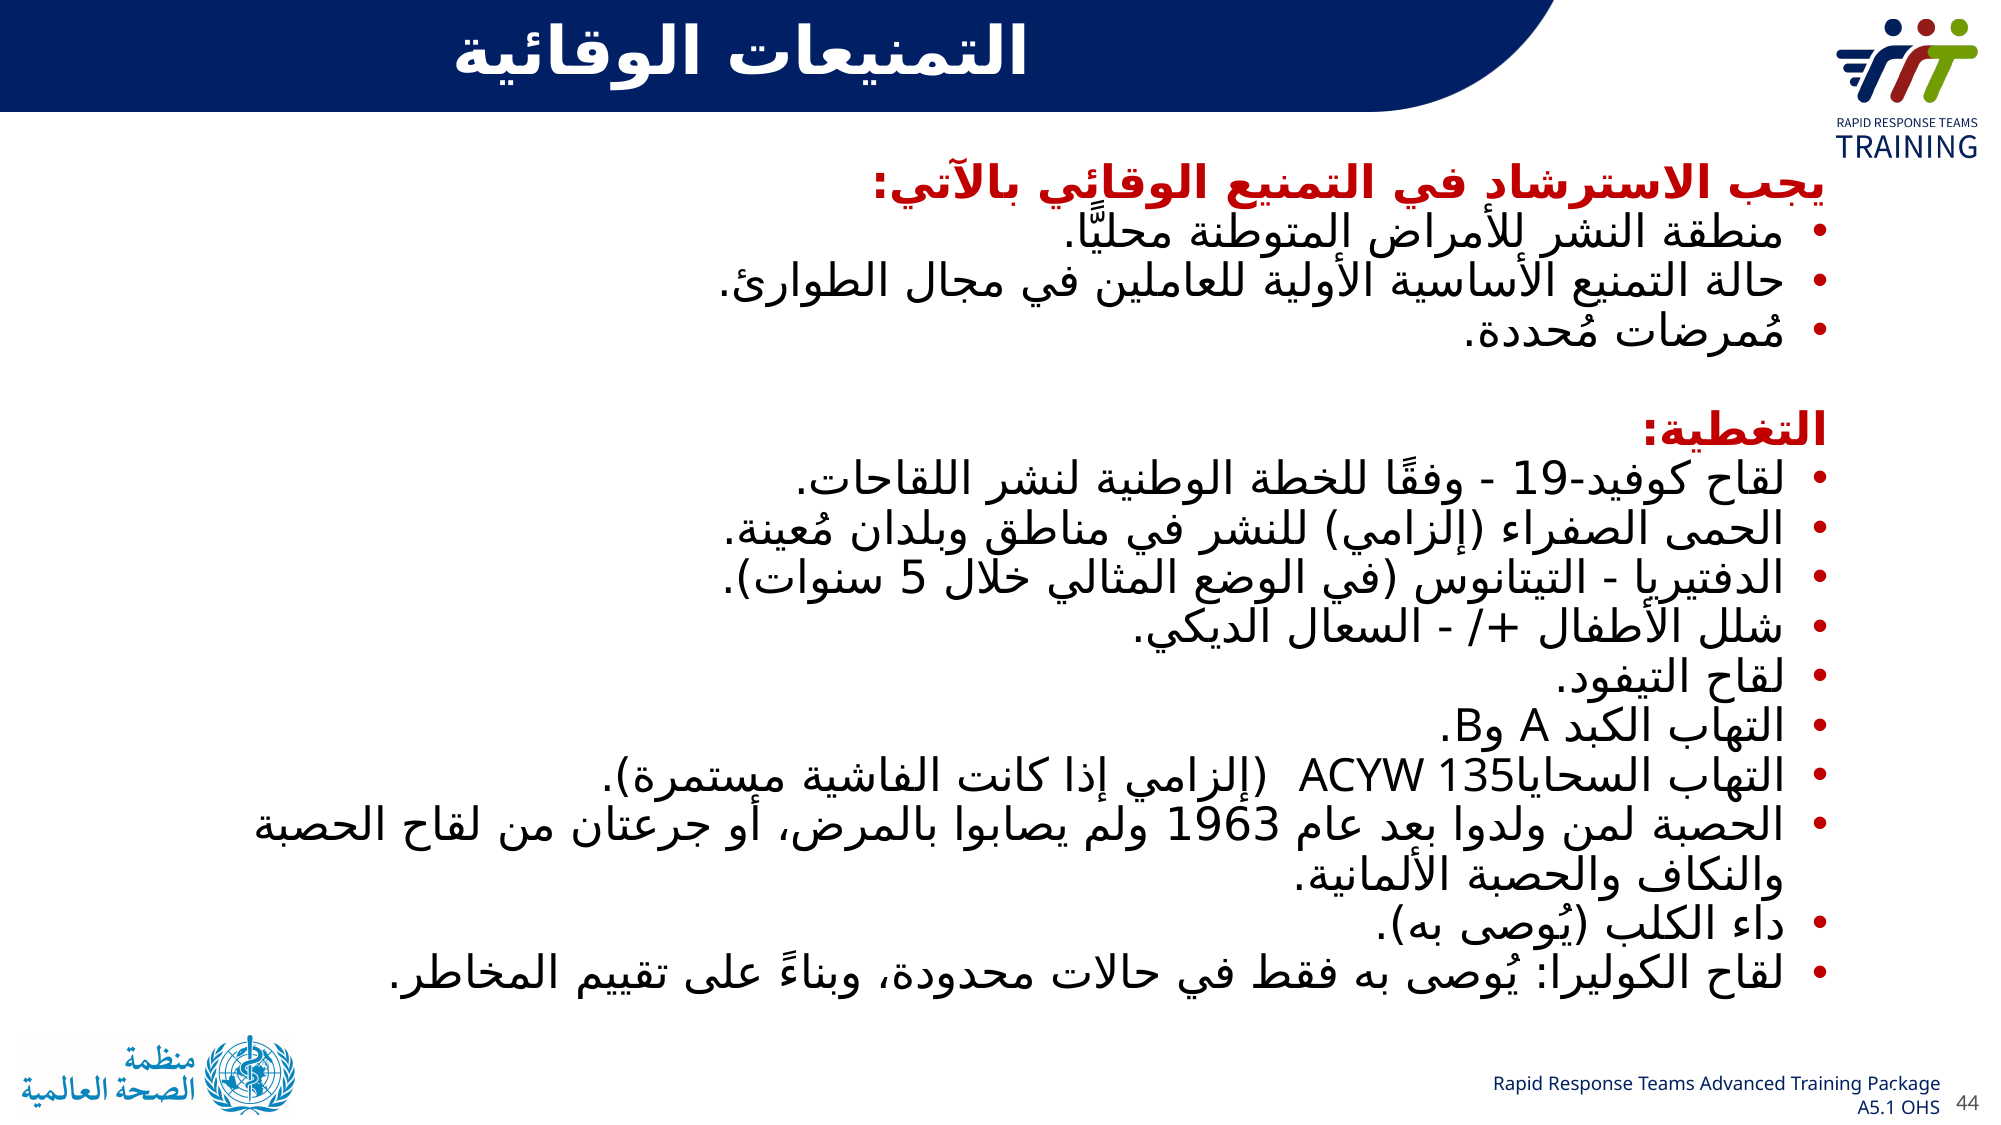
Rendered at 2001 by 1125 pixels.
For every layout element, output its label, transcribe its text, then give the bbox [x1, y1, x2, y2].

picture [214, 1066, 285, 1107]
slide_number 44 [1882, 1037, 1930, 1092]
title التمنيعات الوقائية [38, 0, 1040, 107]
picture [0, 0, 1578, 112]
picture [22, 1035, 295, 1115]
list يجب الاسترشاد في التمنيع الوقائي بالآتي: منطقة النشر للأمراض المتوطنة محليًّا. حالة التمنيع الأساسية الأولية للعاملين في مجال الطوارئ. مُمرضات مُحددة. التغطية: لقاح كوفيد-19 - وفقًا للخطة الوطنية لنشر اللقاحات. الحمى الصفراء (إلزامي) للنشر في مناطق وبلدان مُعينة. الدفتيريا - التيتانوس (في الوضع المثالي خلال 5 سنوات). شلل الأطفال +/ - السعال الديكي. لقاح التيفود. التهاب الكبد A وB. التهاب السحاياACYW 135 (إلزامي إذا كانت الفاشية مستمرة). الحصبة لمن ولدوا بعد عام 1963 ولم يصابوا بالمرض، أو جرعتان من لقاح الحصبة والنكاف والحصبة الألمانية. داء الكلب (يُوصى به). لقاح الكوليرا: يُوصى به فقط في حالات محدودة، وبناءً على تقييم المخاطر. [187, 150, 1836, 1066]
picture [1835, 19, 1978, 167]
